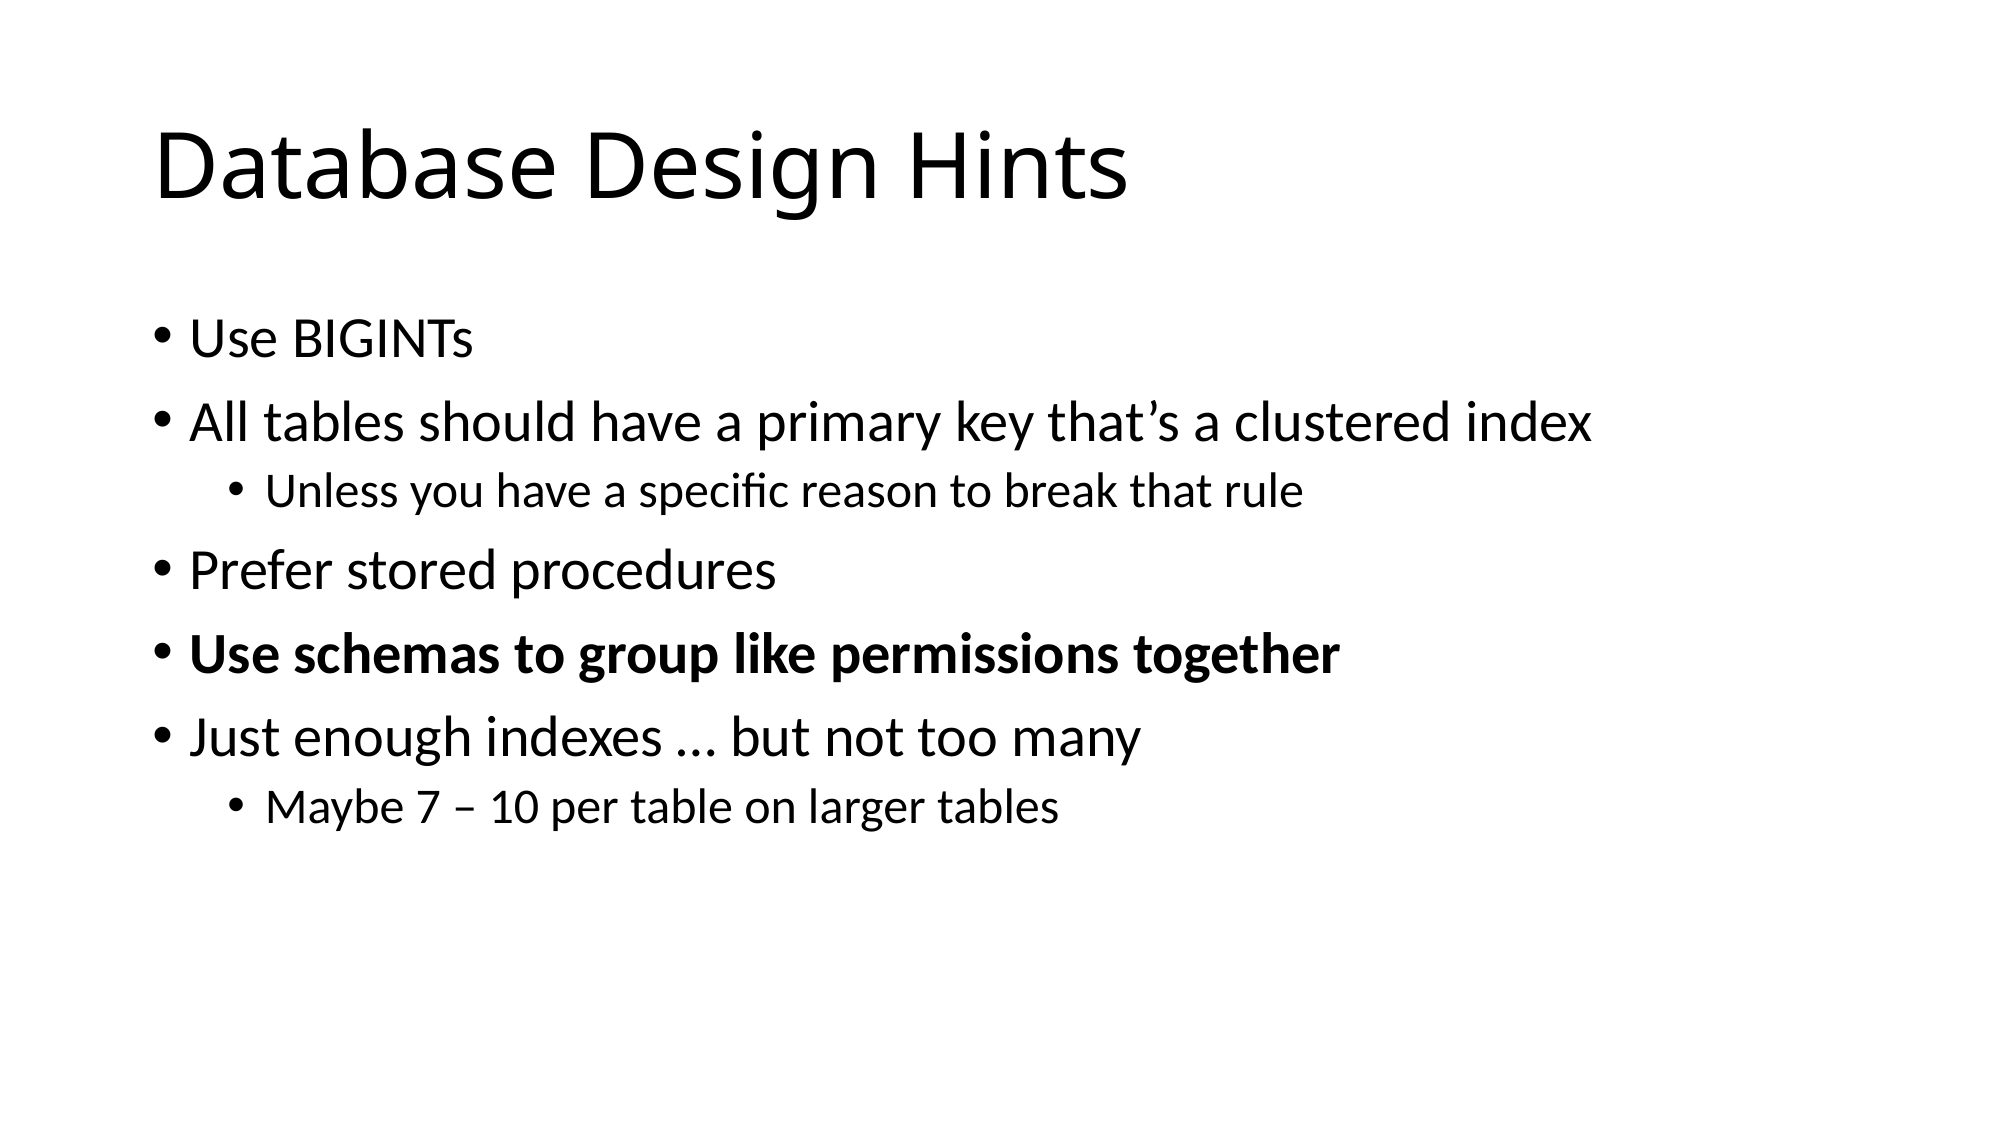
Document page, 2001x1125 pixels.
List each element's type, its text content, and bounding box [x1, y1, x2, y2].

title Database Design Hints [137, 59, 1863, 278]
list Use BIGINTs All tables should have a primary key that’s a clustered index Unless you have a specific reason to break that rule Prefer stored procedures Use schemas to group like permissions together Just enough indexes … but not too many Maybe 7 – 10 per table on larger tables [137, 299, 1863, 1014]
